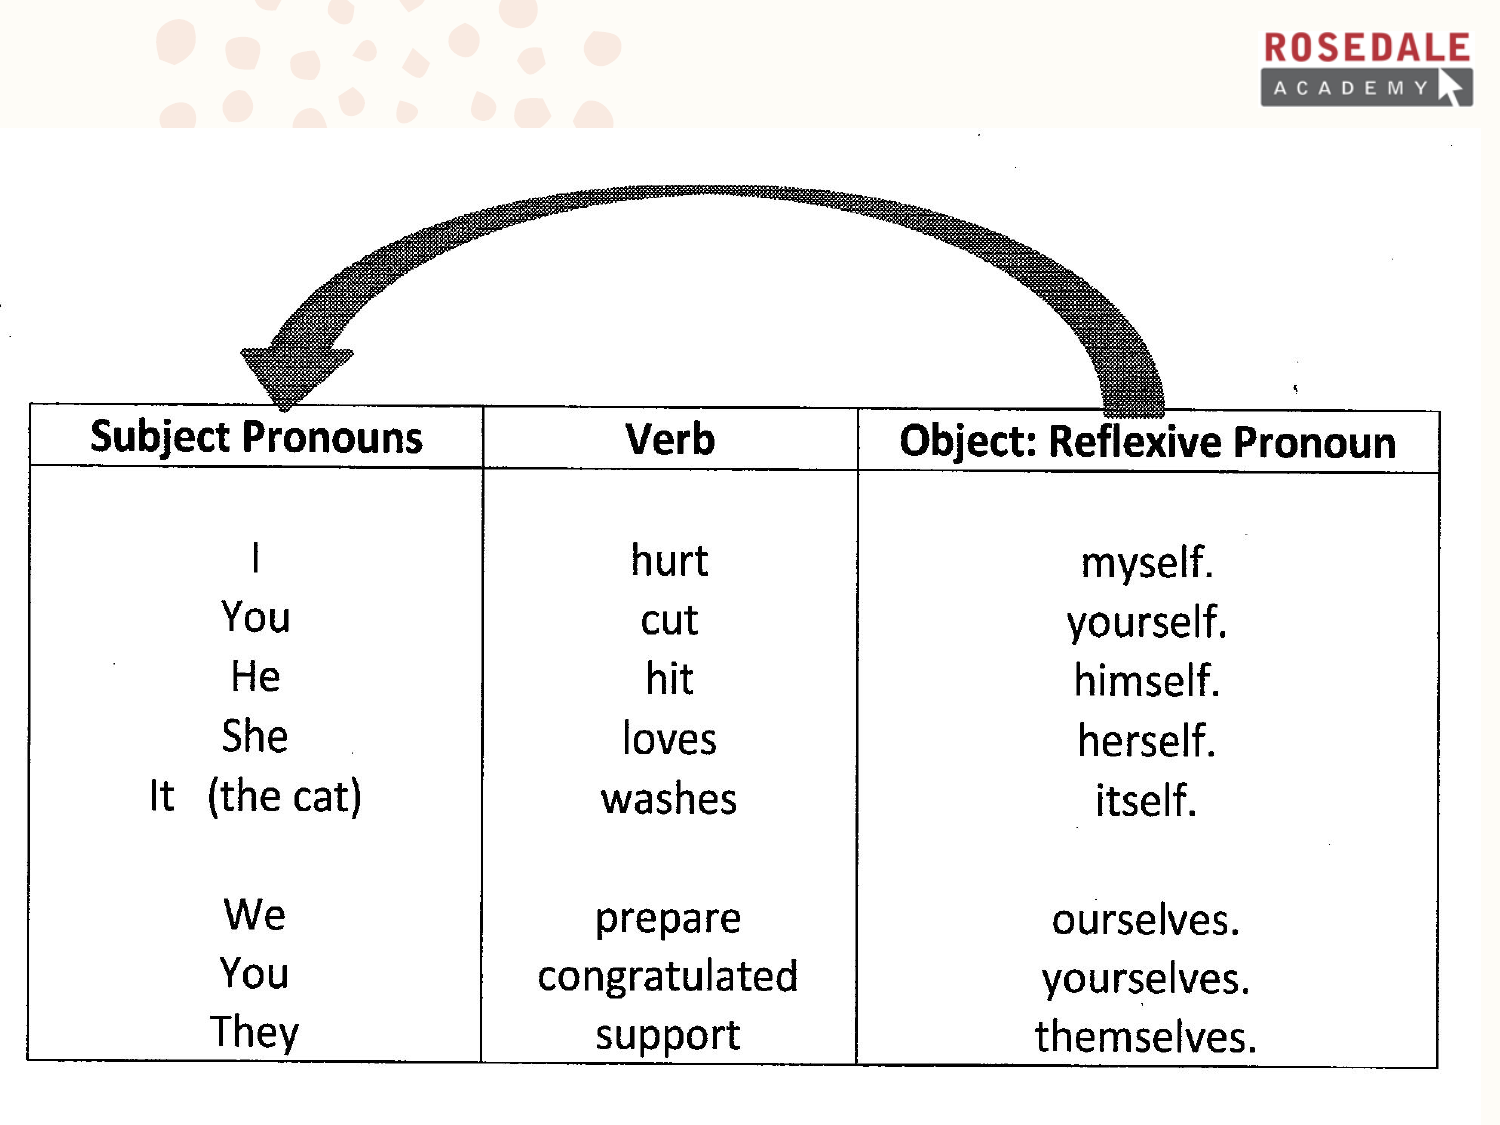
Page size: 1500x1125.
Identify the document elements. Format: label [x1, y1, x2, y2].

picture [0, 128, 1481, 1125]
picture [1258, 31, 1475, 109]
